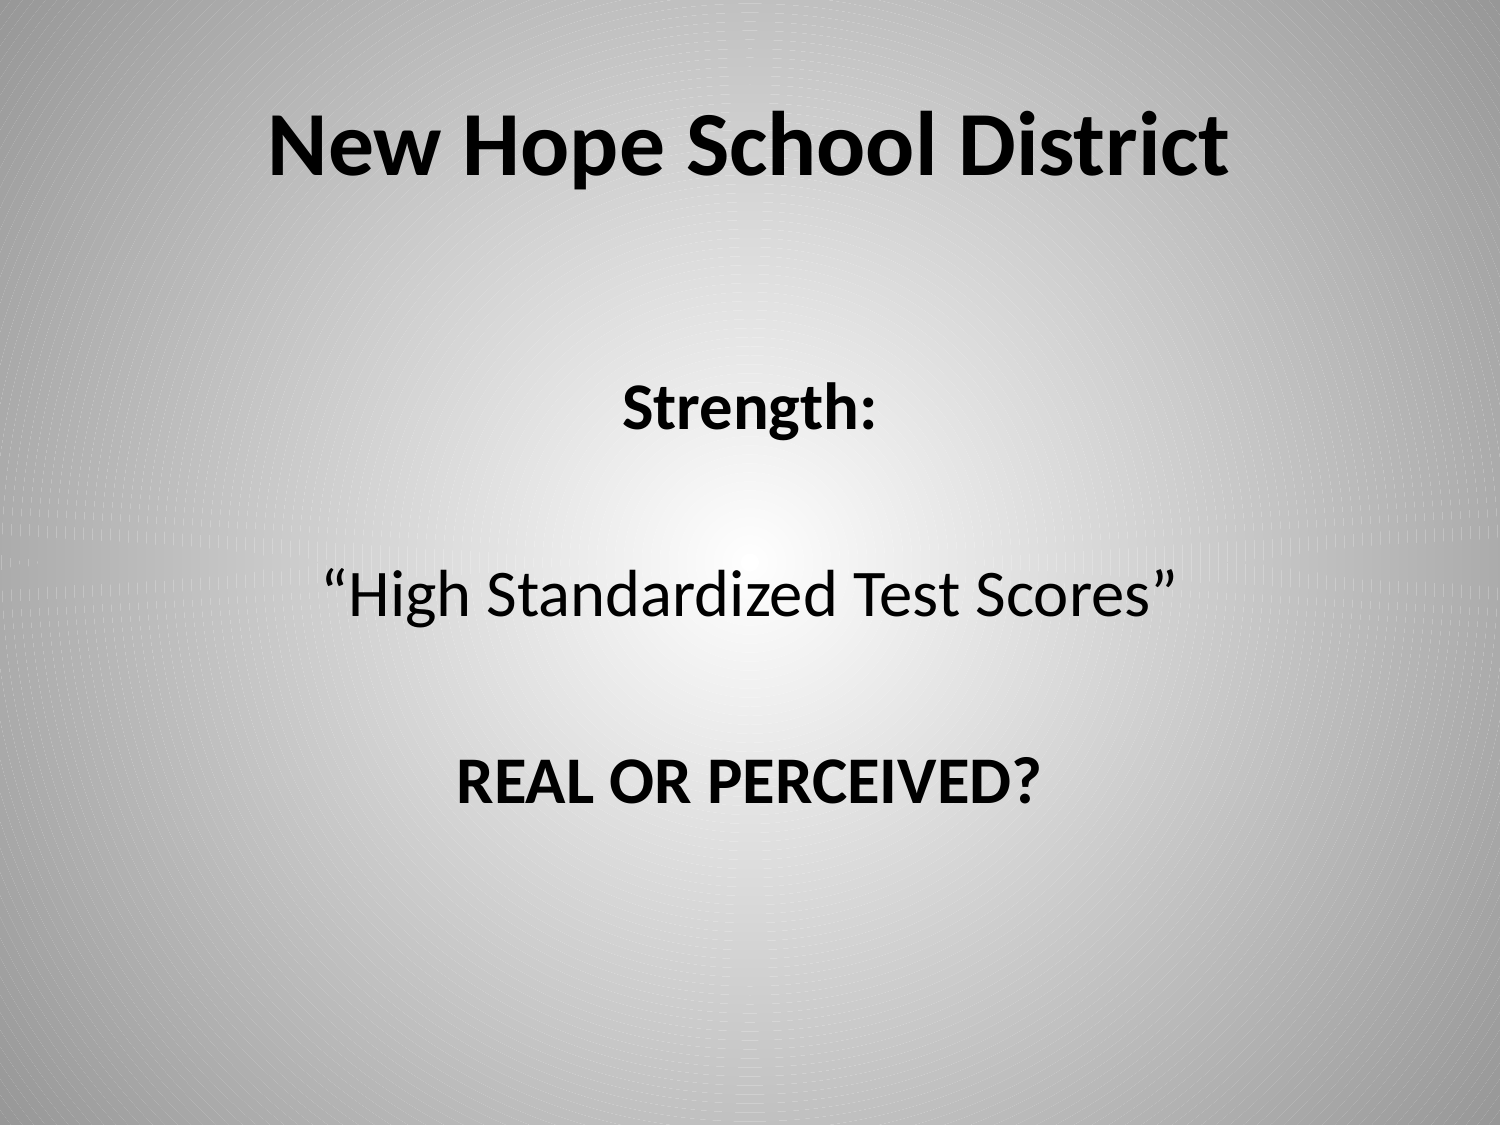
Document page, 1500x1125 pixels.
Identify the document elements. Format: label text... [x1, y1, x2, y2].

title New Hope School District [75, 45, 1425, 233]
list Strength: “High Standardized Test Scores” REAL OR PERCEIVED? [75, 262, 1425, 1005]
